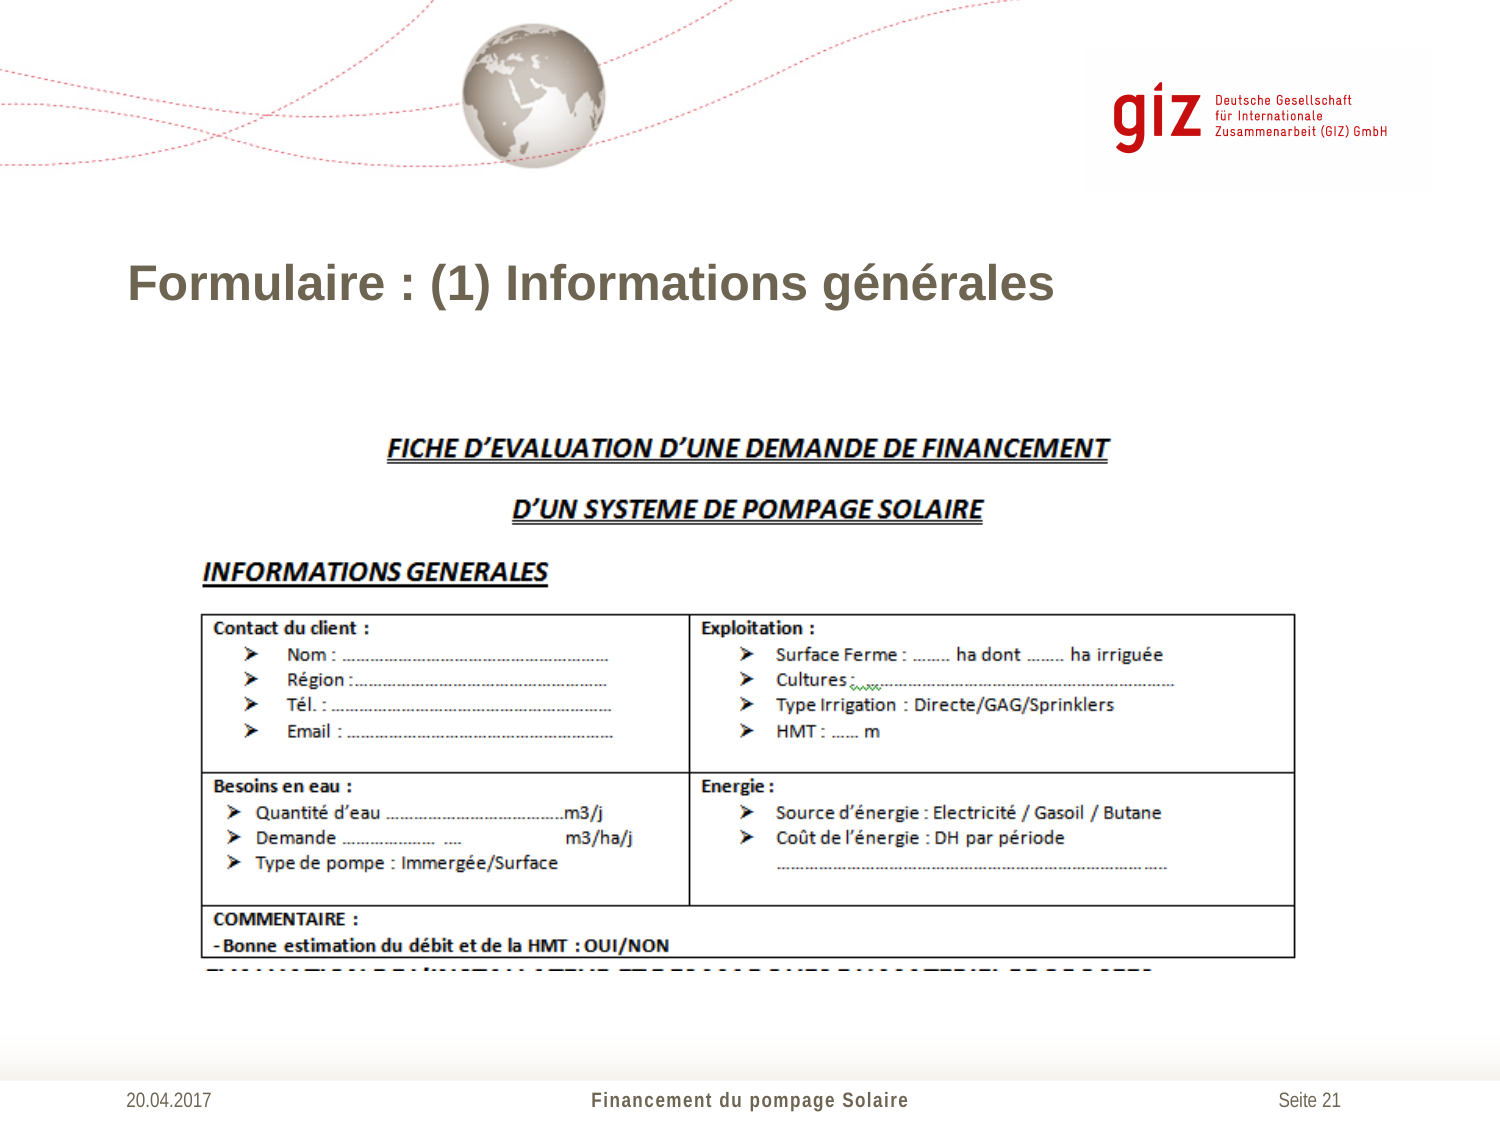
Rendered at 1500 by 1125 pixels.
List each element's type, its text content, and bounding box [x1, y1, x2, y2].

title Formulaire : (1) Informations générales [111, 243, 1389, 345]
picture [1085, 49, 1432, 194]
picture [0, 355, 1500, 1081]
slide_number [111, 1079, 325, 1121]
footer Financement du pompage Solaire [469, 1079, 1031, 1121]
picture [0, 0, 1063, 192]
